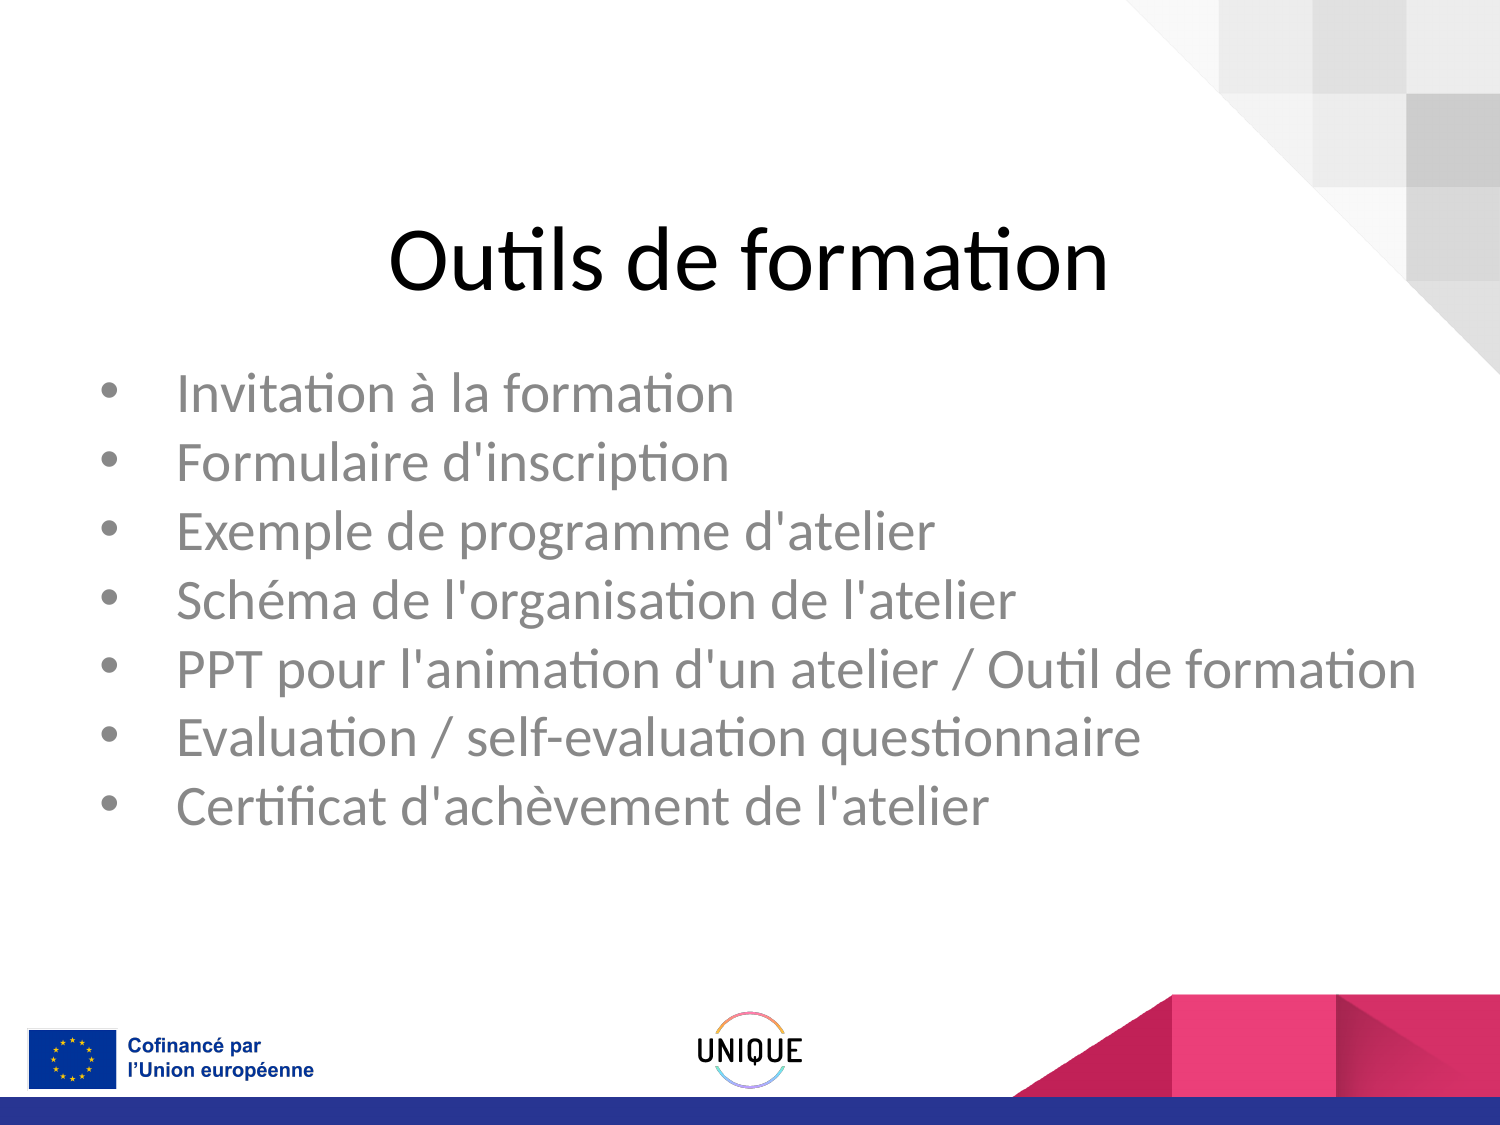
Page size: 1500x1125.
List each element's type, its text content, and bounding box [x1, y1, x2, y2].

title Outils de formation [112, 132, 1388, 347]
picture [0, 993, 1500, 1125]
subtitle Invitation à la formation Formulaire d'inscription Exemple de programme d'atelier Schéma de l'organisation de l'atelier PPT pour l'animation d'un atelier / Outil de formation Evaluation / self-evaluation questionnaire Certificat d'achèvement de l'atelier [84, 347, 1439, 864]
picture [1125, 0, 1500, 375]
